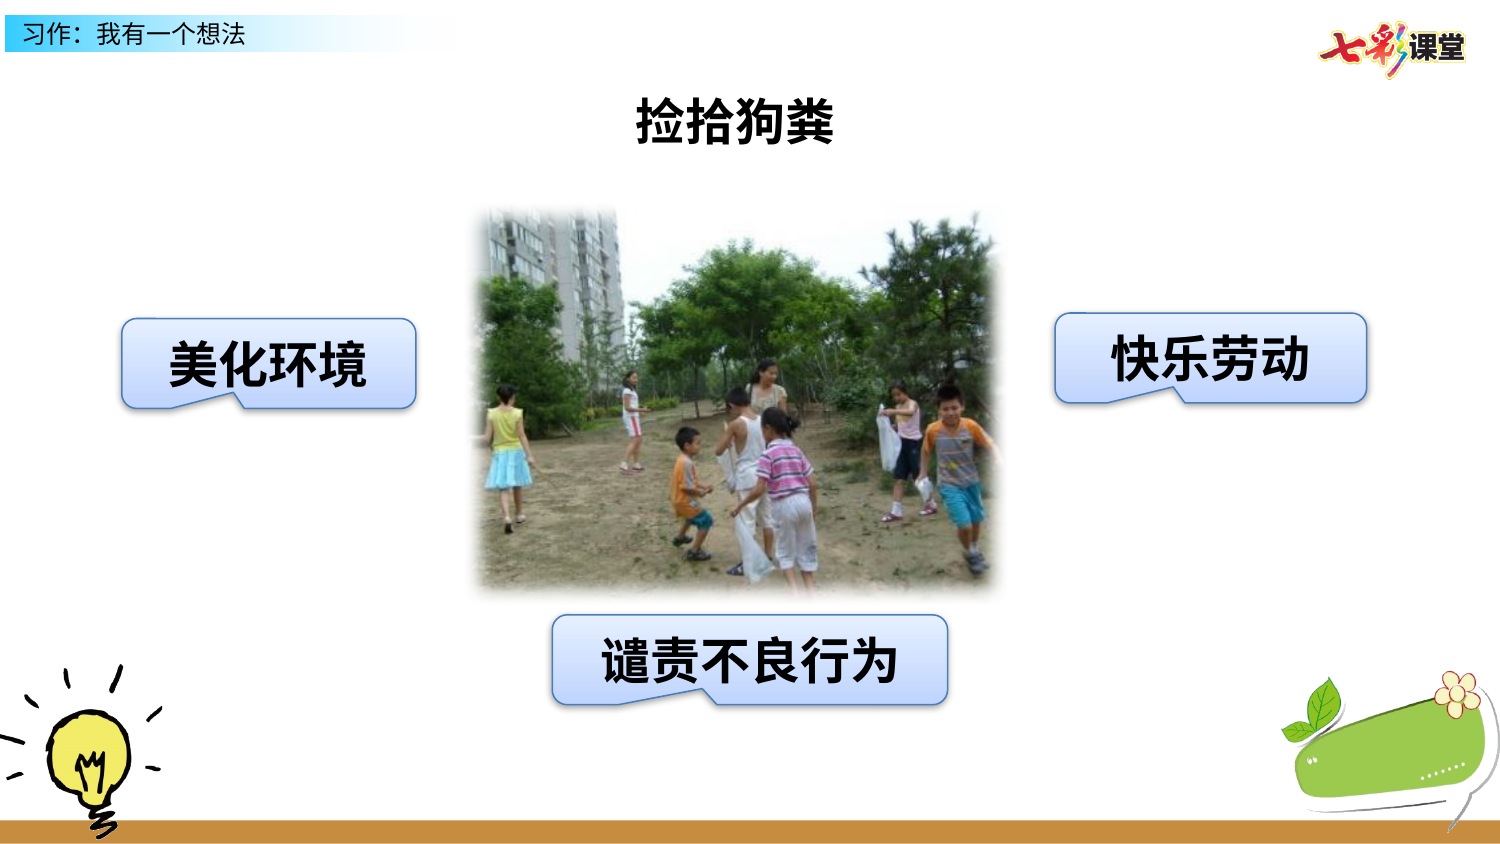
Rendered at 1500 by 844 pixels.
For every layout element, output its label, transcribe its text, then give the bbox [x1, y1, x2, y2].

text_box 美化环境 [120, 317, 417, 410]
picture [0, 653, 178, 844]
picture [1316, 20, 1468, 80]
picture [1277, 671, 1500, 833]
text_box 捡拾狗粪 [538, 83, 933, 158]
text_box 谴责不良行为 [551, 613, 949, 706]
picture [462, 201, 1008, 605]
text_box 快乐劳动 [1054, 312, 1368, 404]
